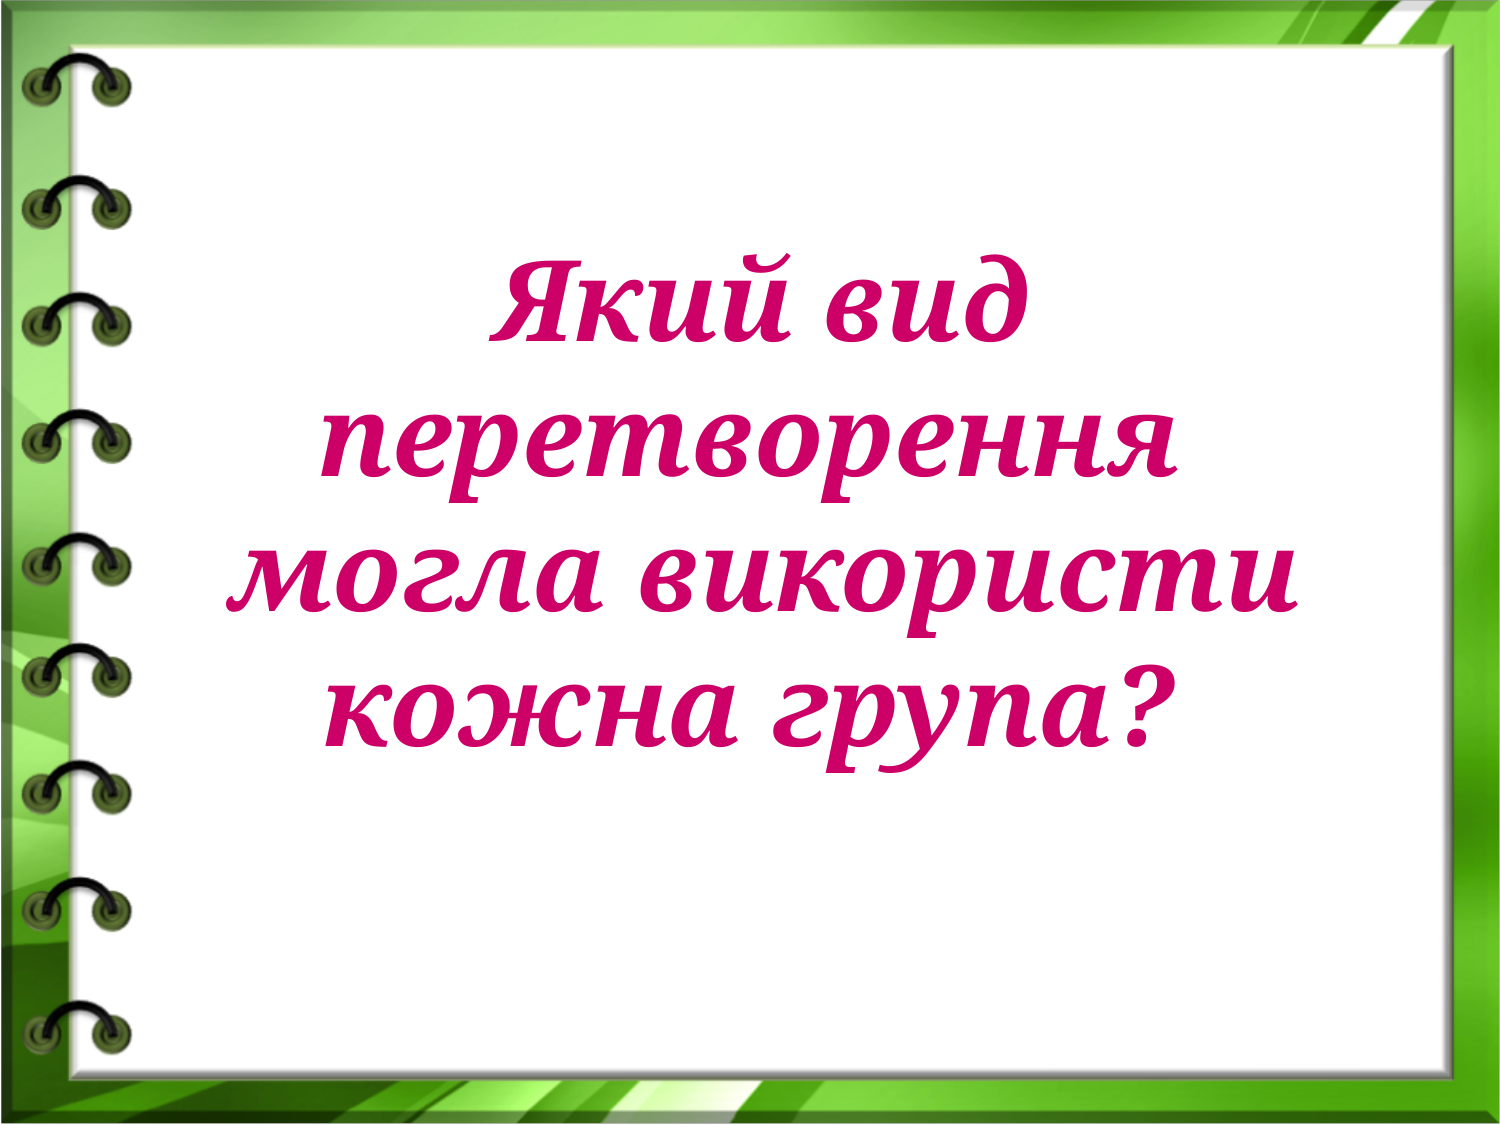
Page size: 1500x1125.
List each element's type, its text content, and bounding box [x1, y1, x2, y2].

picture [0, 0, 1500, 1125]
title Який вид перетворення могла використи кожна група? [88, 446, 1439, 551]
